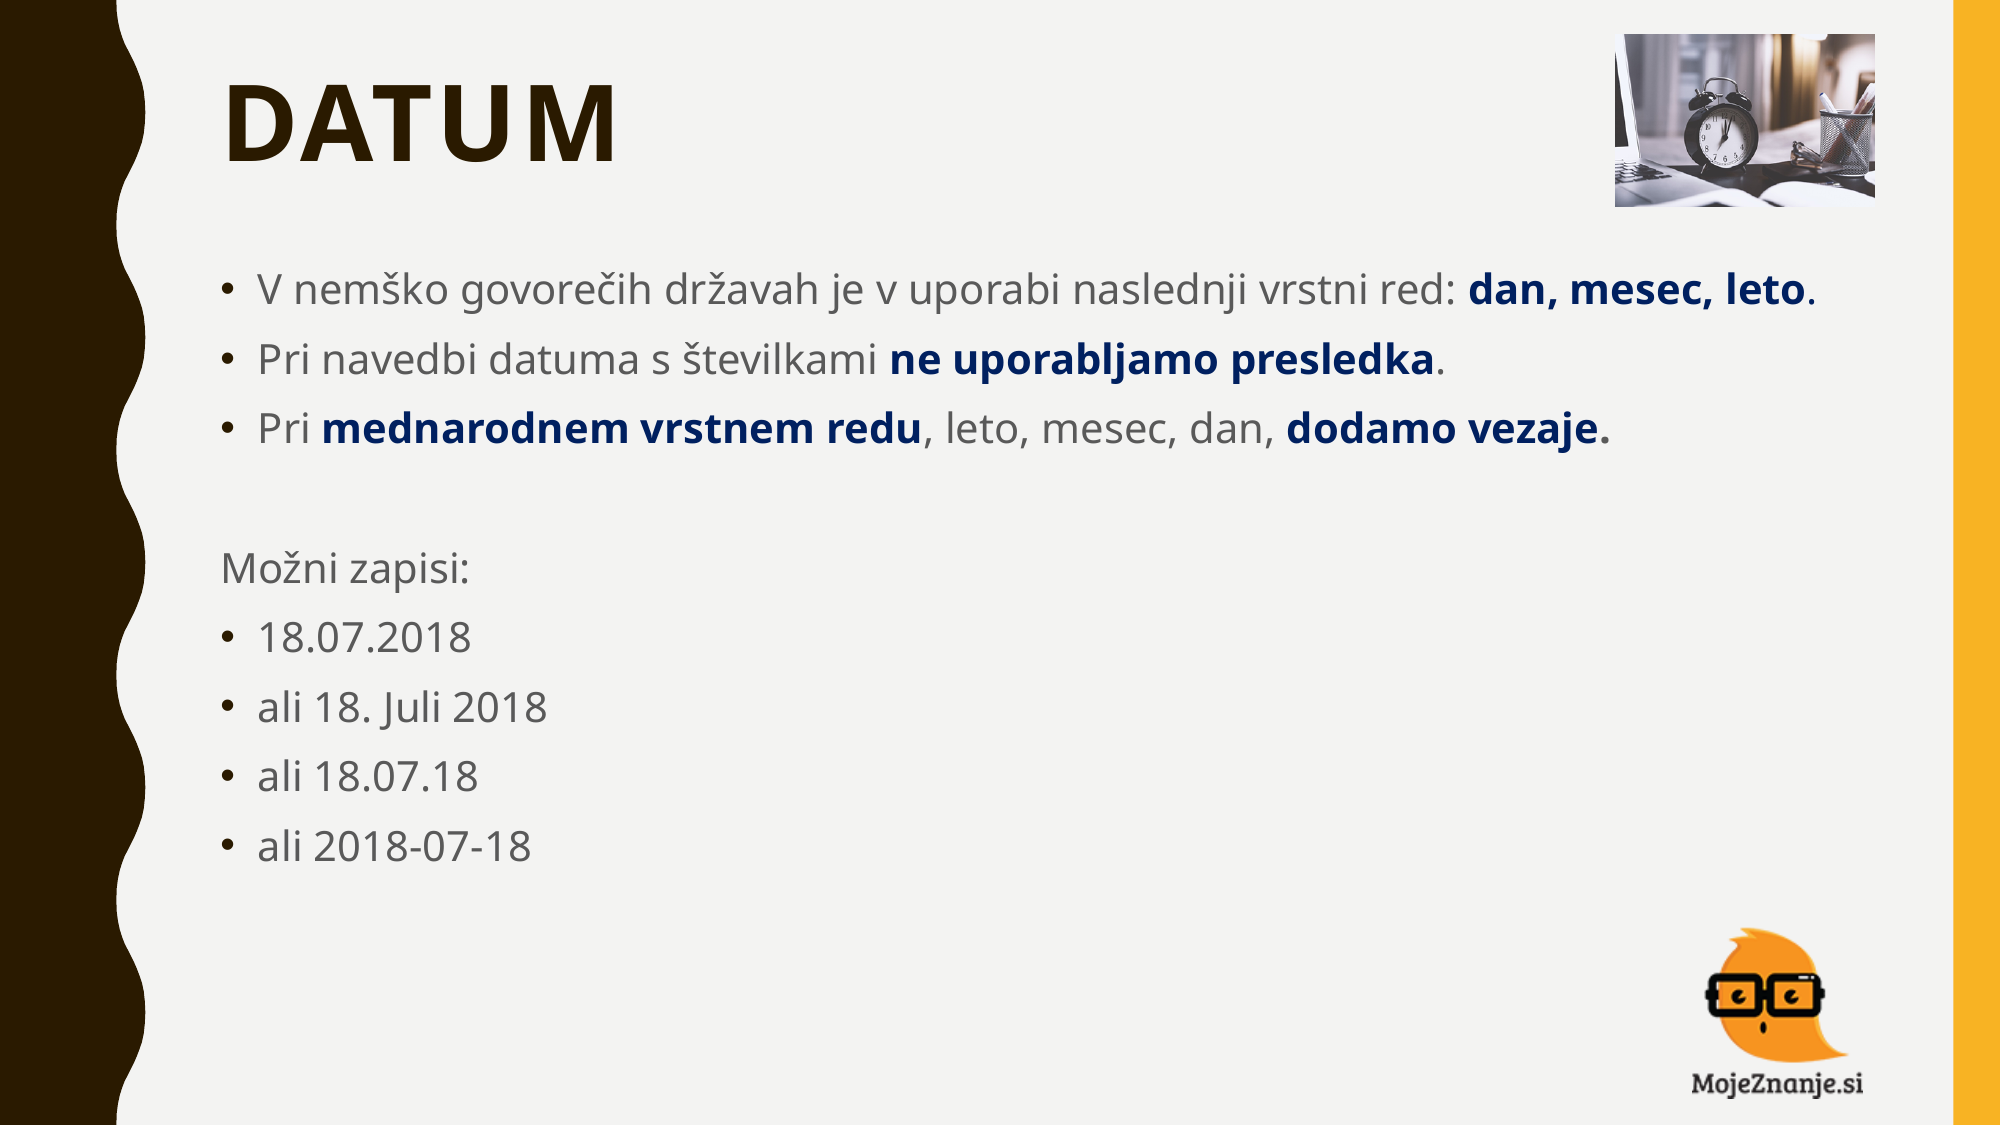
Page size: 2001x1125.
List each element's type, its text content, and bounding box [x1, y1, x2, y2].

picture [1692, 965, 1863, 1099]
list V nemško govorečih državah je v uporabi naslednji vrstni red: dan, mesec, leto. Pri navedbi datuma s številkami ne uporabljamo presledka. Pri mednarodnem vrstnem redu, leto, mesec, dan, dodamo vezaje. Možni zapisi: 18.07.2018 ali 18. Juli 2018 ali 18.07.18 ali 2018-07-18 [205, 250, 1875, 965]
title Datum [205, 62, 1875, 250]
picture [1615, 34, 1875, 207]
